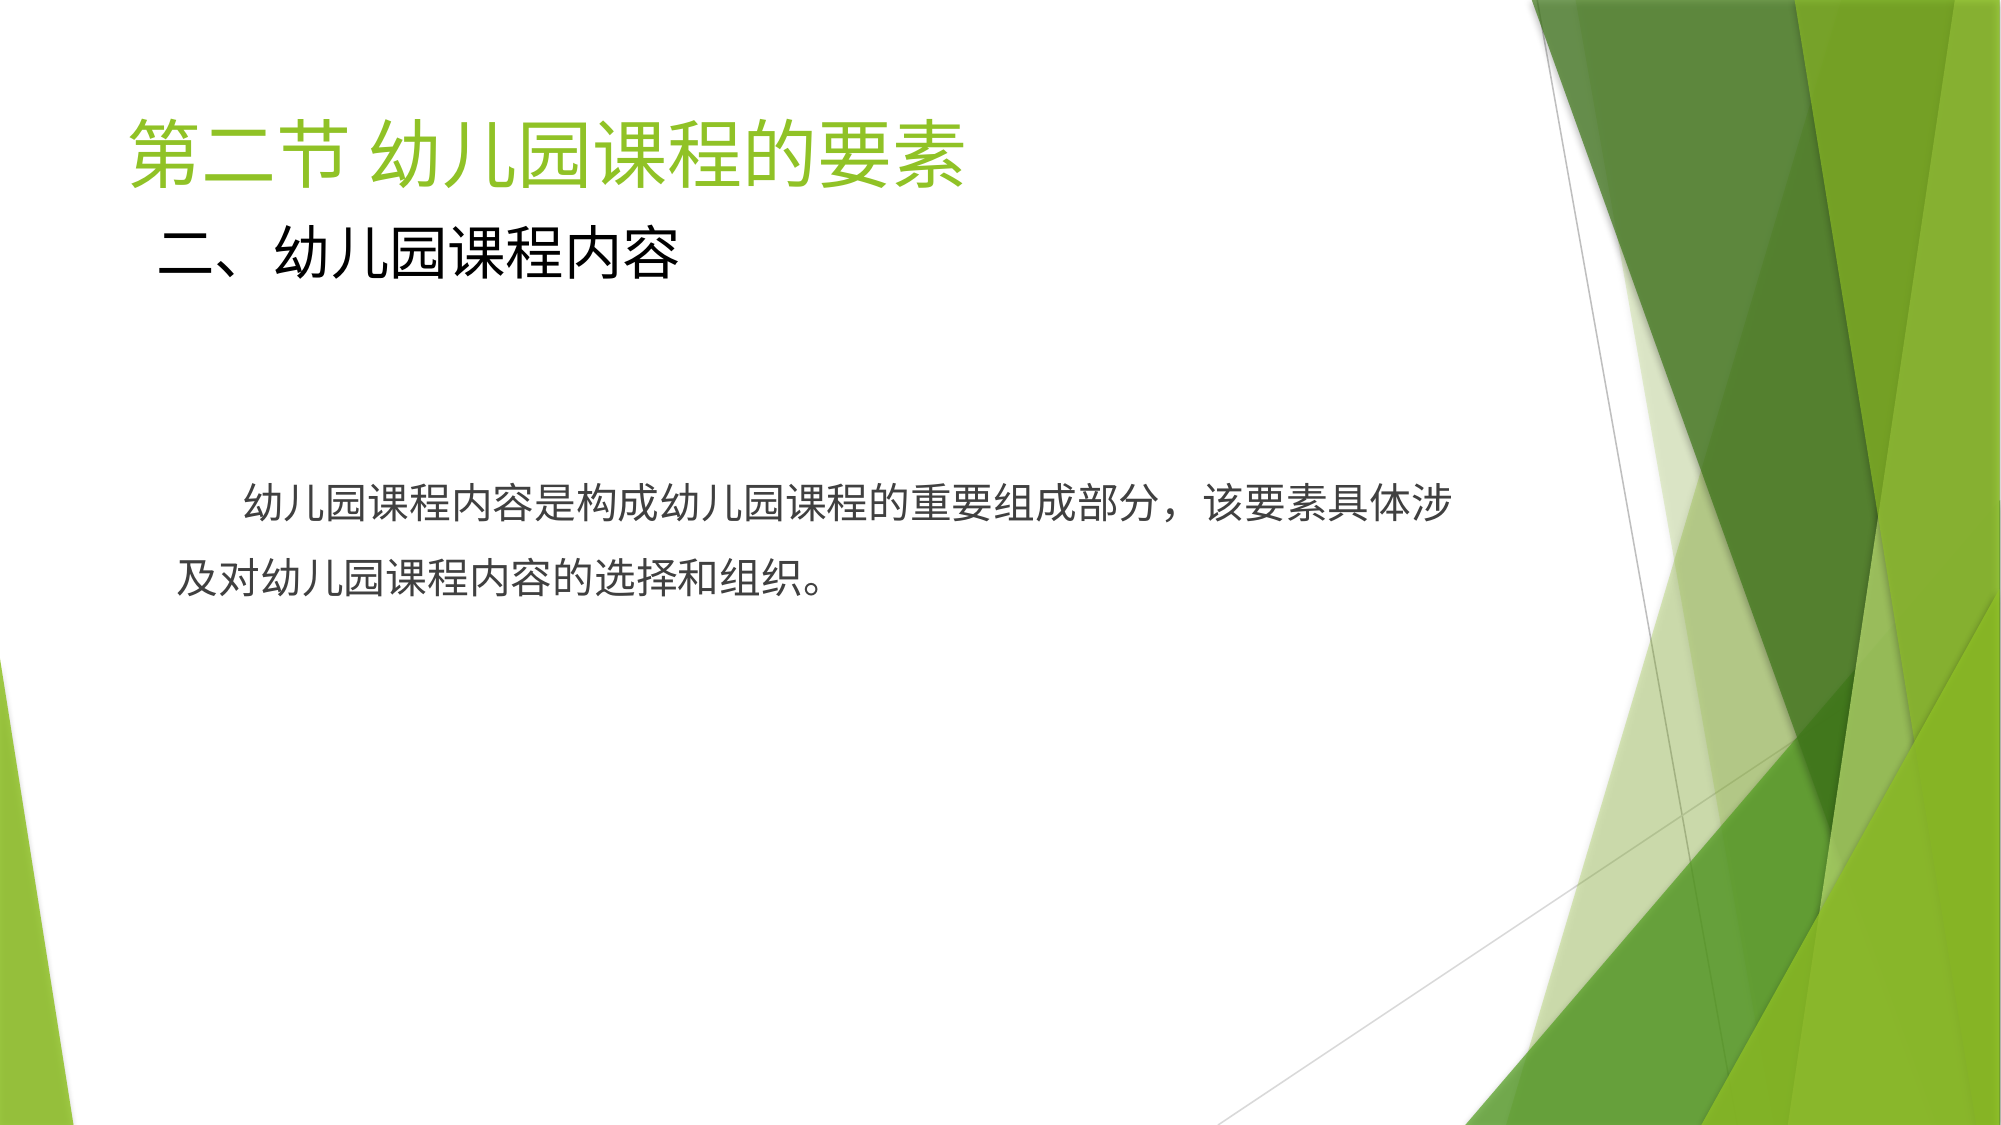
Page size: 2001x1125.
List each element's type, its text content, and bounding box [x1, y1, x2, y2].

list 幼儿园课程内容是构成幼儿园课程的重要组成部分，该要素具体涉及对幼儿园课程内容的选择和组织。 [161, 444, 1471, 622]
title 第二节 幼儿园课程的要素 [111, 99, 1522, 317]
text_box 二、幼儿园课程内容 [141, 208, 1451, 294]
